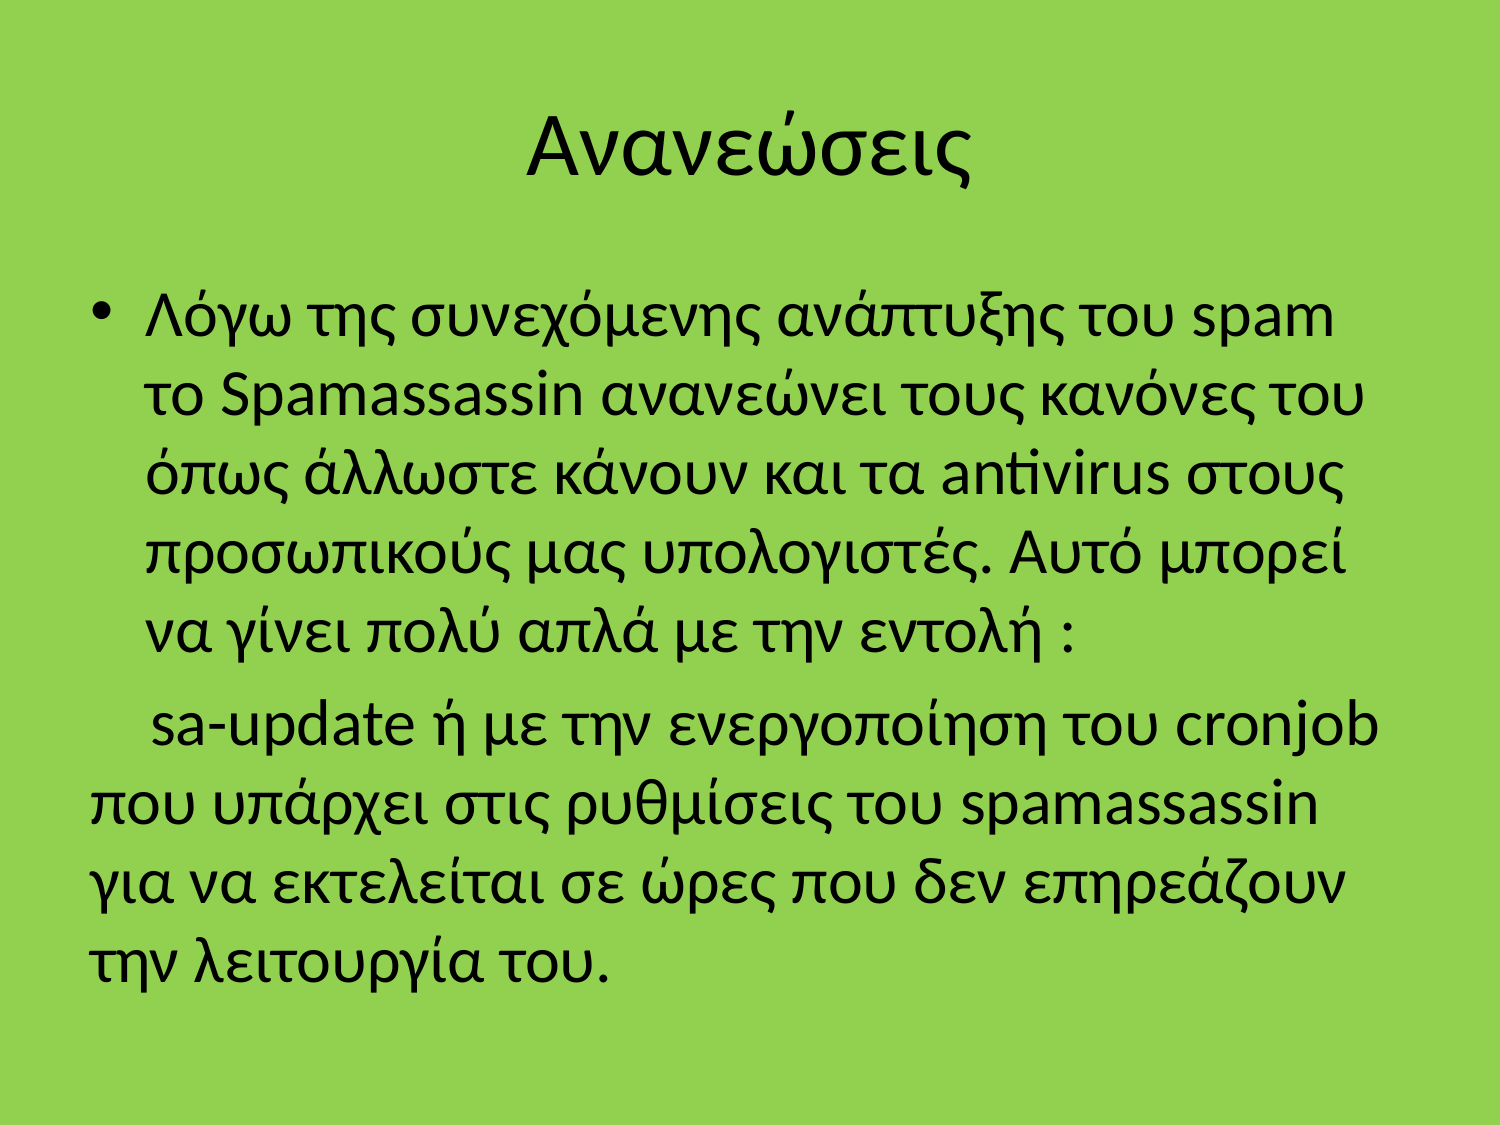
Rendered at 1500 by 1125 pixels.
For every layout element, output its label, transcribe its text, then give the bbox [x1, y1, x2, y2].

list Λόγω της συνεχόμενης ανάπτυξης του spam το Spamassassin ανανεώνει τους κανόνες του όπως άλλωστε κάνουν και τα antivirus στους προσωπικούς μας υπολογιστές. Αυτό μπορεί να γίνει πολύ απλά με την εντολή : sa-update ή με την ενεργοποίηση του cronjob που υπάρχει στις ρυθμίσεις του spamassassin για να εκτελείται σε ώρες που δεν επηρεάζουν την λειτουργία του. [75, 262, 1425, 1005]
title Ανανεώσεις [75, 45, 1425, 233]
